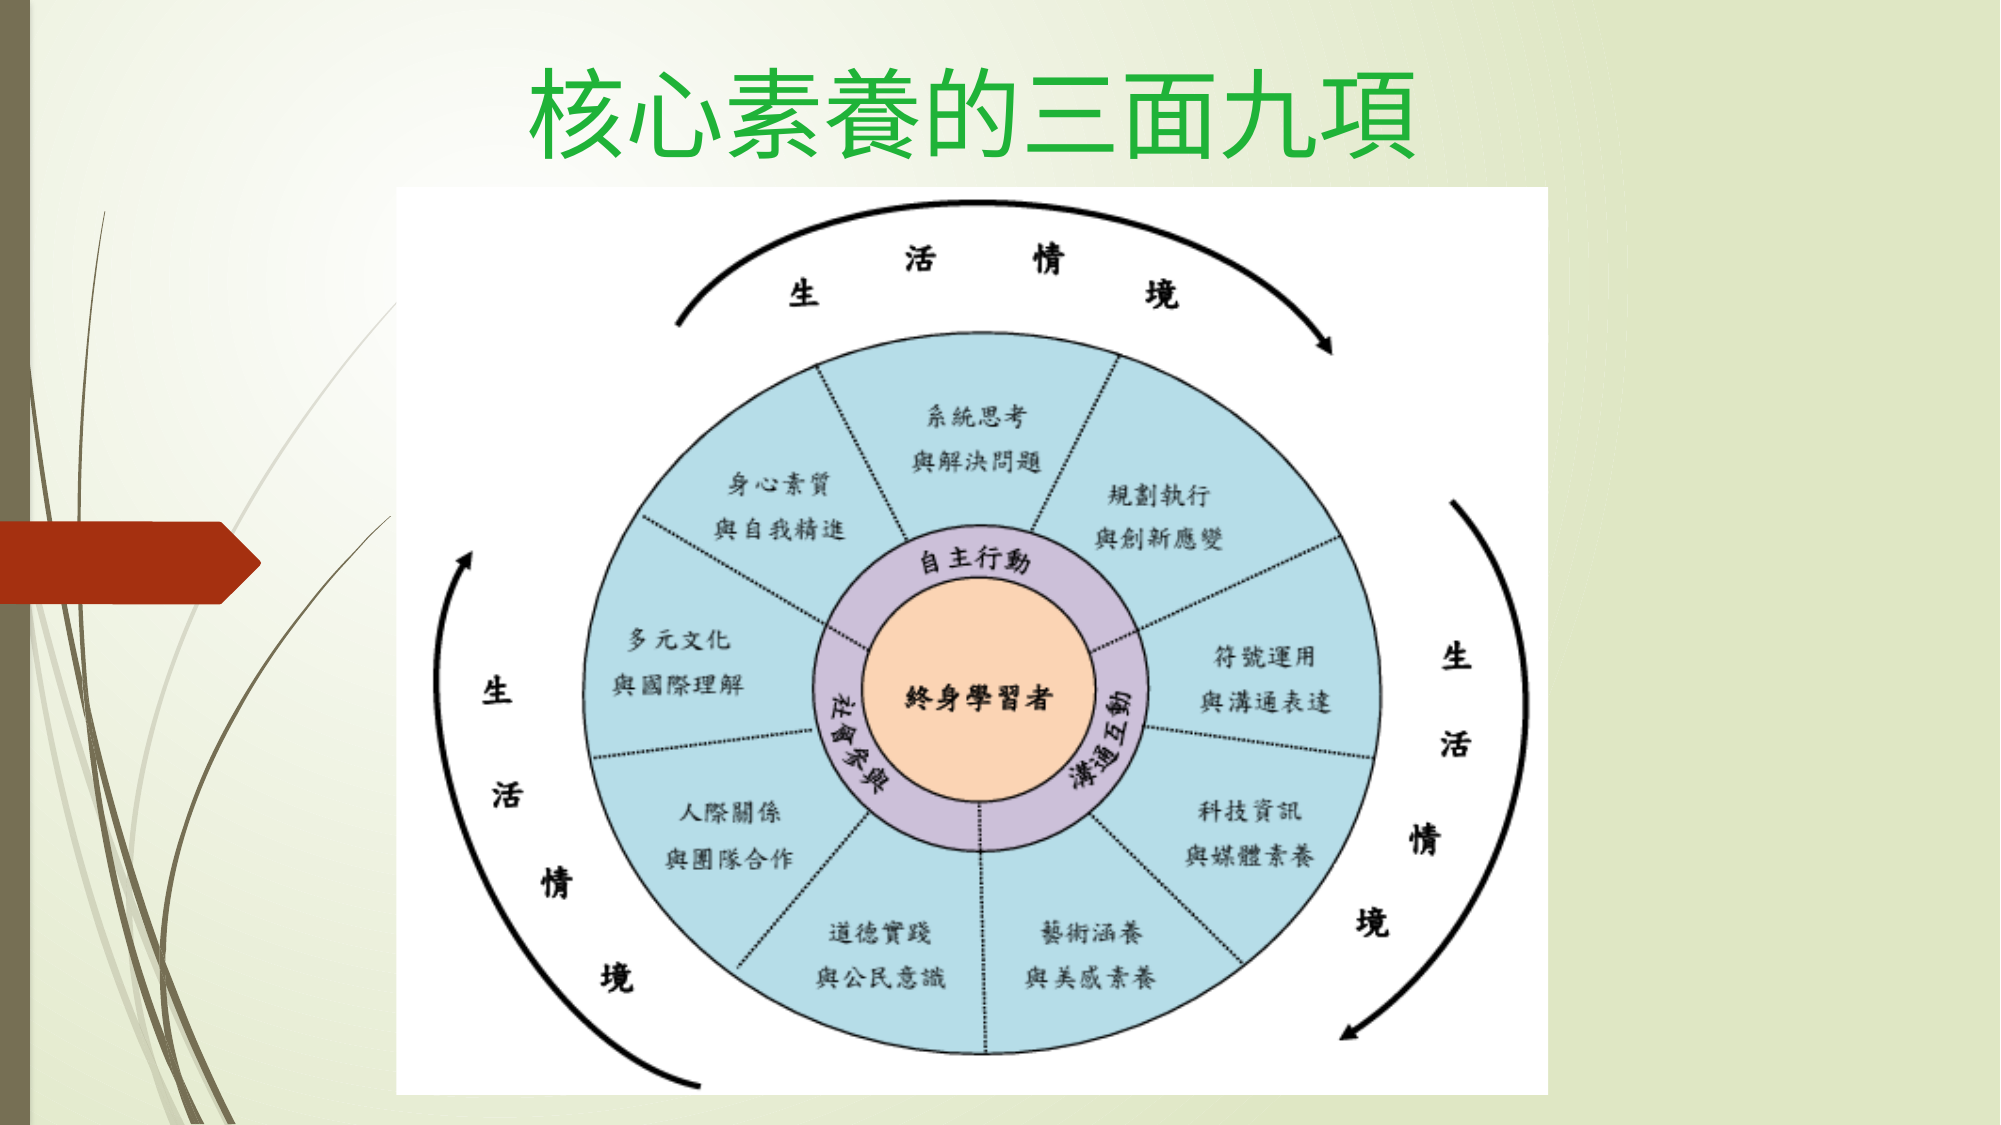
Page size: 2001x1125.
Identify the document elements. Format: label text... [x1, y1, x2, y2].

list 核心素養的三面九項 [373, 28, 1572, 188]
picture [395, 186, 1549, 1095]
